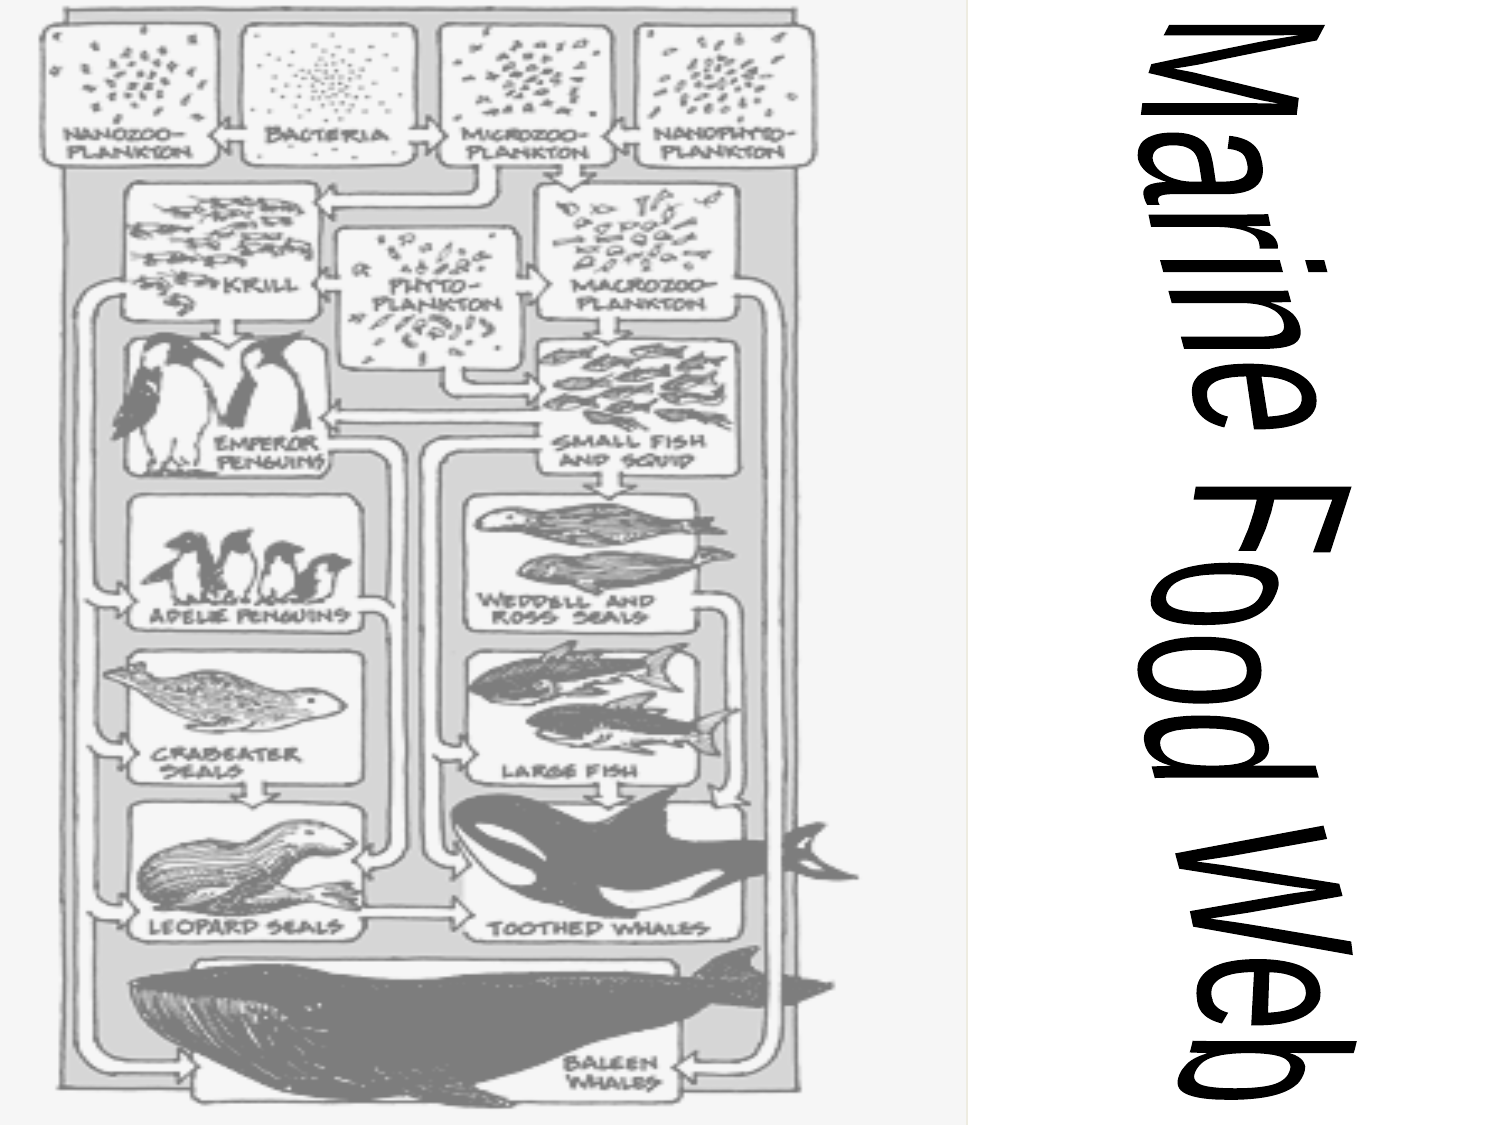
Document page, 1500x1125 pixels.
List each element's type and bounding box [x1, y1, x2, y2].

picture [0, 0, 967, 1125]
